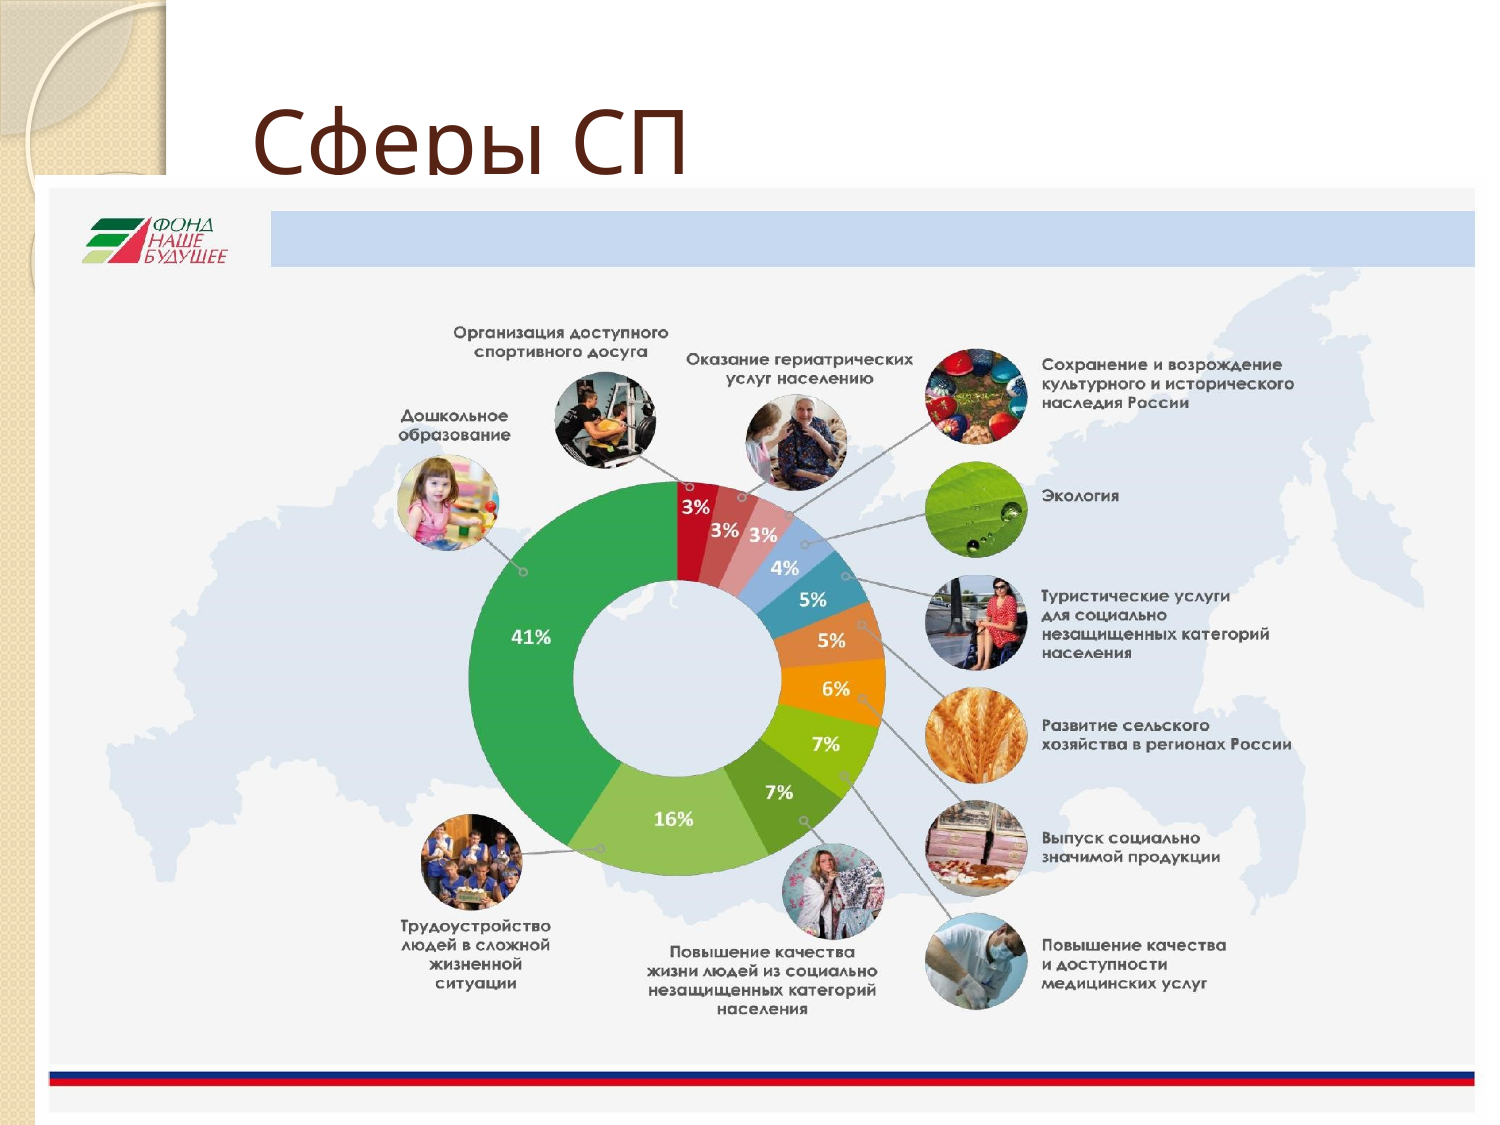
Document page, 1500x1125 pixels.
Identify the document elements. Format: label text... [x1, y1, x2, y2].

title Сферы СП [235, 45, 1466, 171]
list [34, 175, 1489, 1125]
